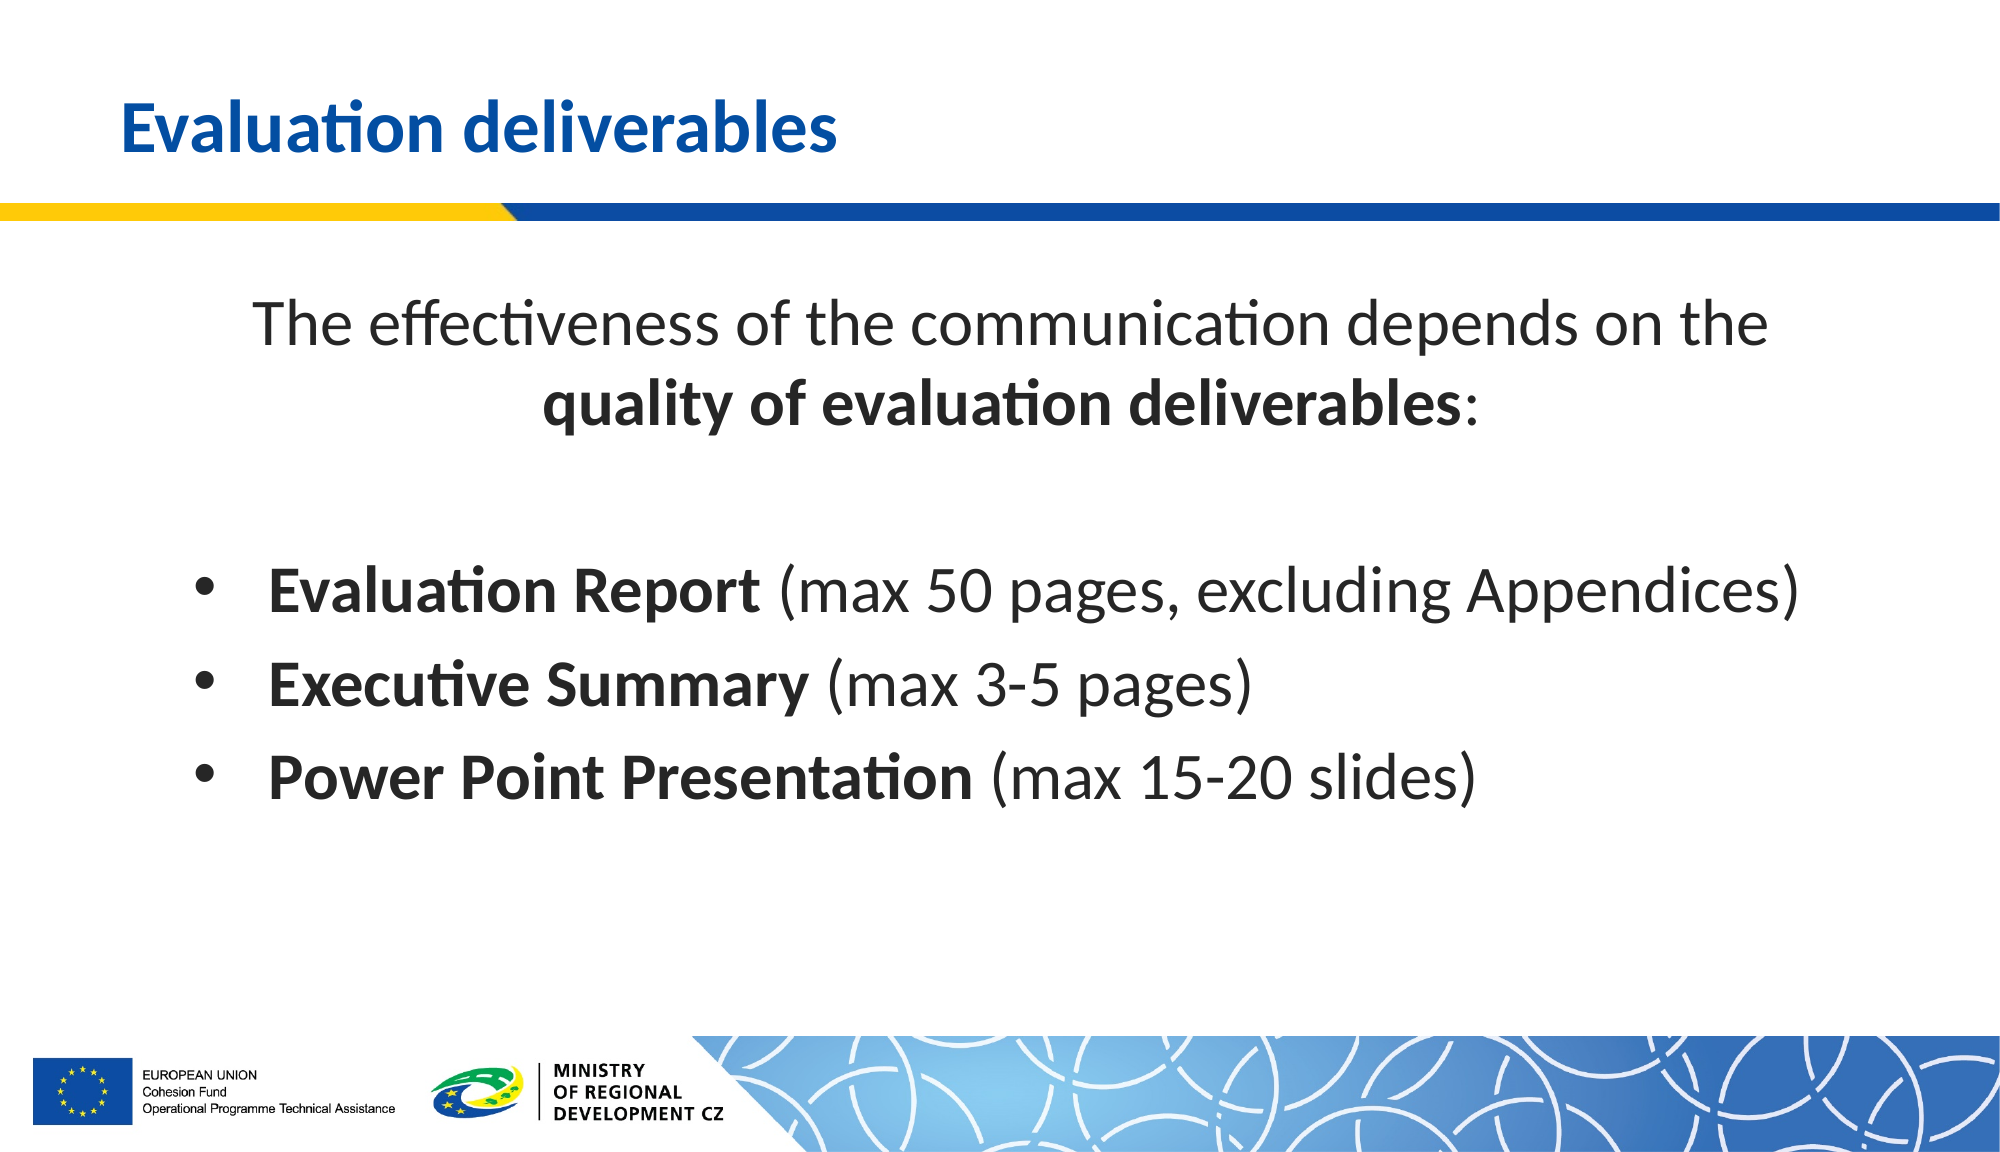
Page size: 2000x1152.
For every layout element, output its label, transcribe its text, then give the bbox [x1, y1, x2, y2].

picture [0, 1036, 2000, 1152]
title Evaluation deliverables [99, 46, 1900, 198]
picture [0, 203, 2000, 221]
list The effectiveness of the communication depends on the quality of evaluation deliverables: Evaluation Report (max 50 pages, excluding Appendices) Executive Summary (max 3-5 pages) Power Point Presentation (max 15-20 slides) [173, 268, 1851, 1029]
